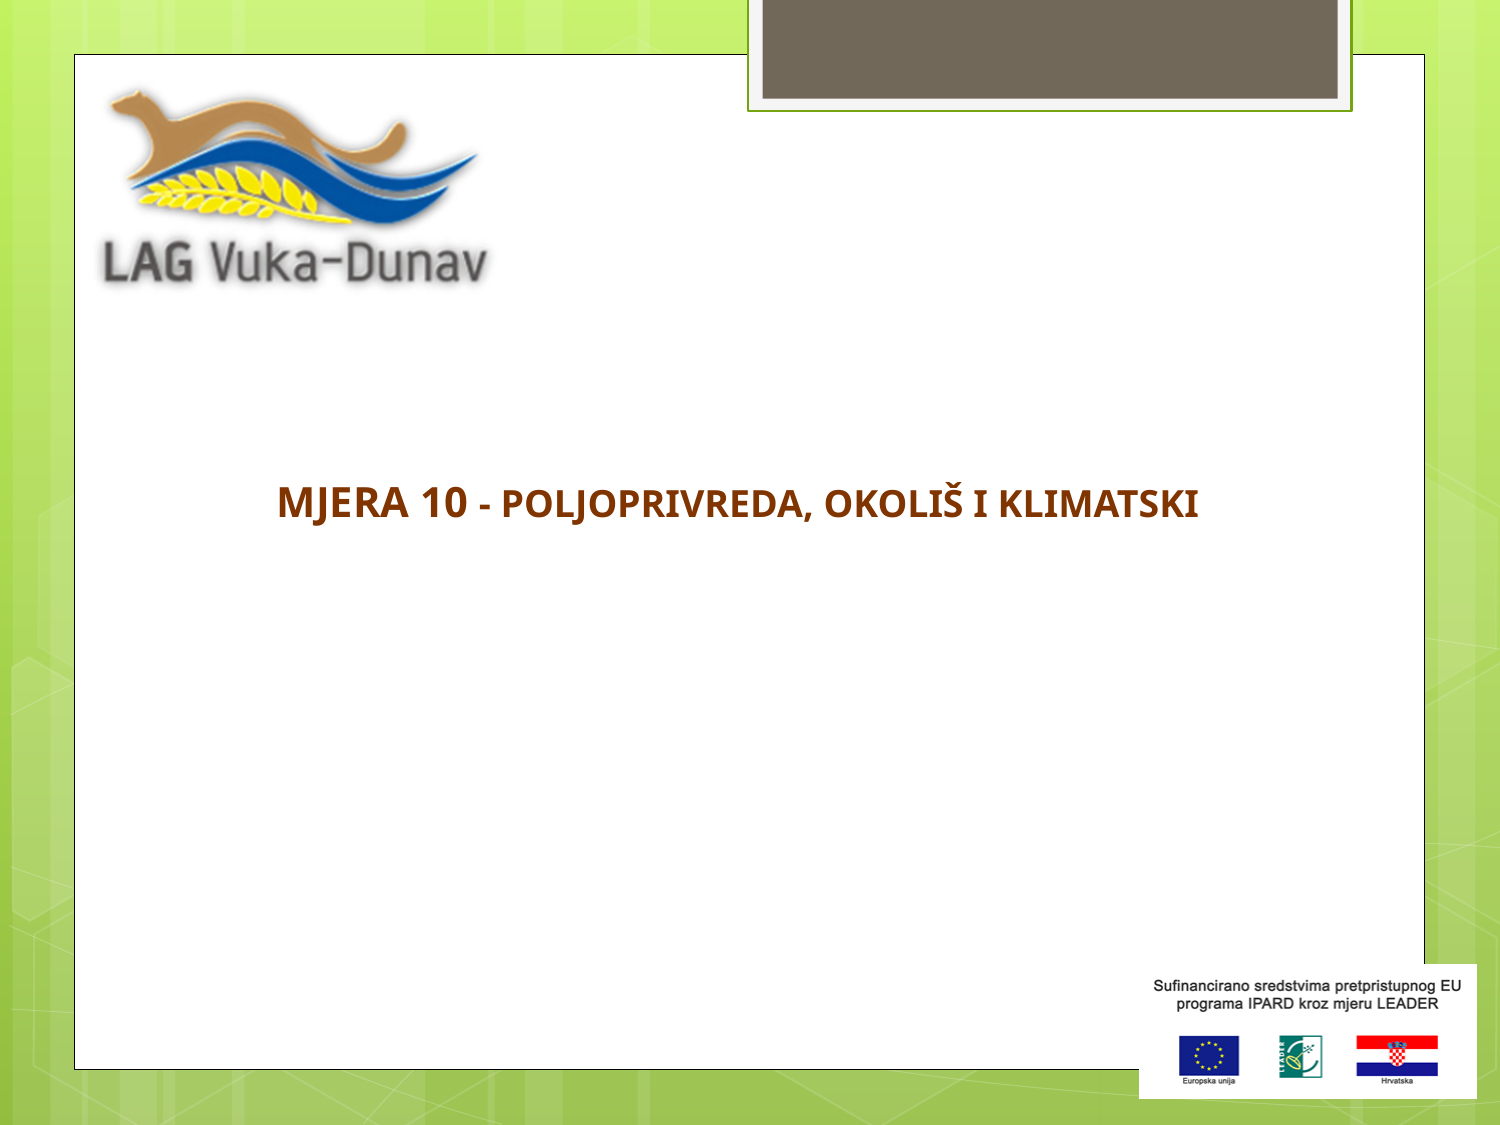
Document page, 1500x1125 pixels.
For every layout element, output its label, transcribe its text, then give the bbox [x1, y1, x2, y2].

picture [1139, 963, 1477, 1100]
picture [88, 77, 502, 305]
text_box MJERA 10 - POLJOPRIVREDA, OKOLIŠ I KLIMATSKI [112, 468, 1365, 533]
